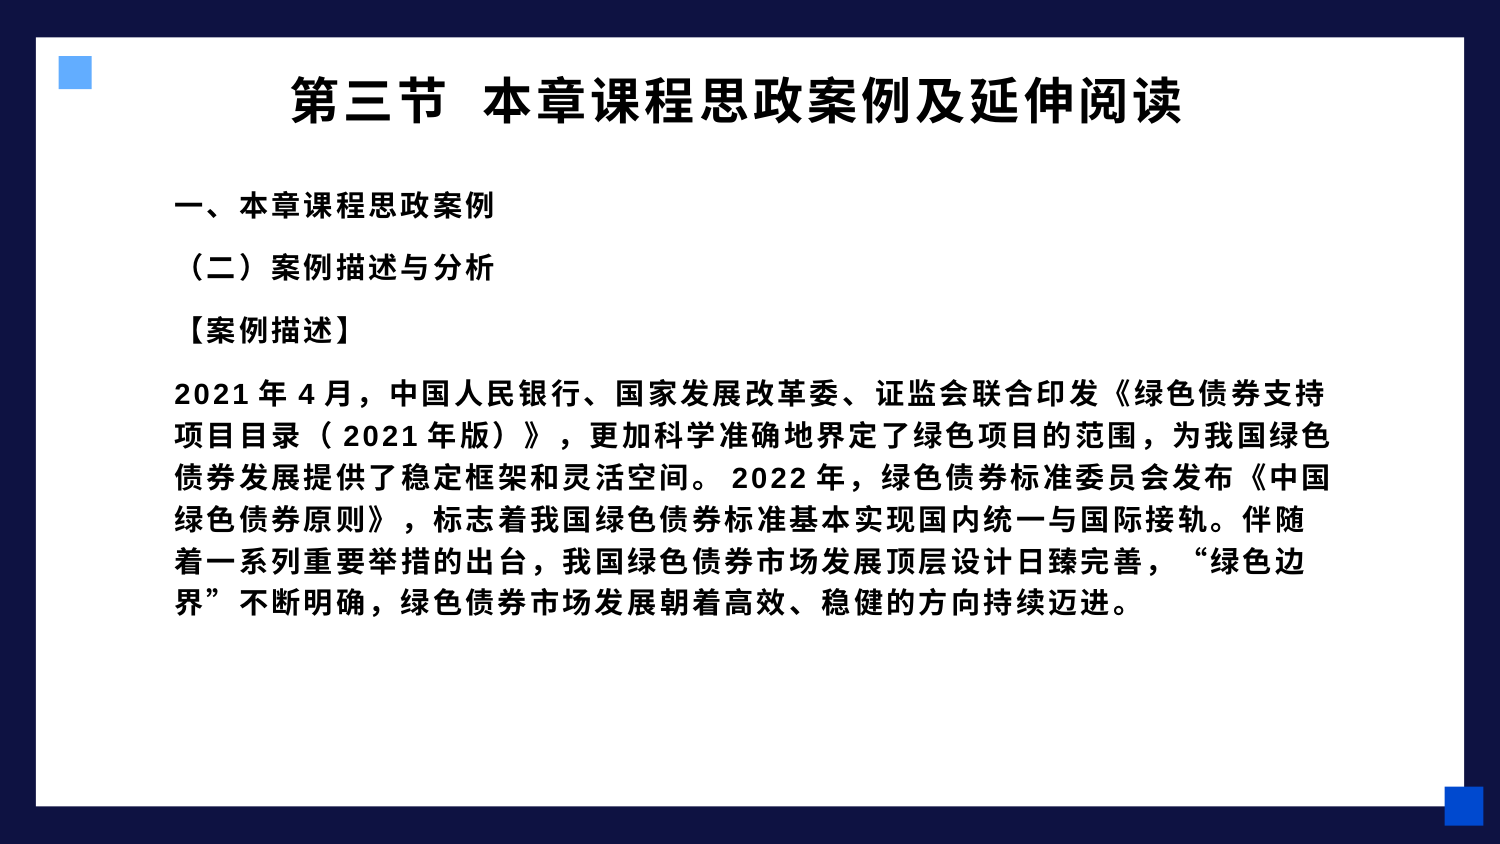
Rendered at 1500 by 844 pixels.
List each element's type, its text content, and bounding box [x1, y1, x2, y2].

list 一、本章课程思政案例 （二）案例描述与分析 【案例描述】 2021年4月，中国人民银行、国家发展改革委、证监会联合印发《绿色债券支持项目目录（2021年版）》，更加科学准确地界定了绿色项目的范围，为我国绿色债券发展提供了稳定框架和灵活空间。2022年，绿色债券标准委员会发布《中国绿色债券原则》，标志着我国绿色债券标准基本实现国内统一与国际接轨。伴随着一系列重要举措的出台，我国绿色债券市场发展顶层设计日臻完善，“绿色边界”不断明确，绿色债券市场发展朝着高效、稳健的方向持续迈进。 [157, 179, 1353, 604]
title 第三节 本章课程思政案例及延伸阅读 [141, 48, 1327, 138]
